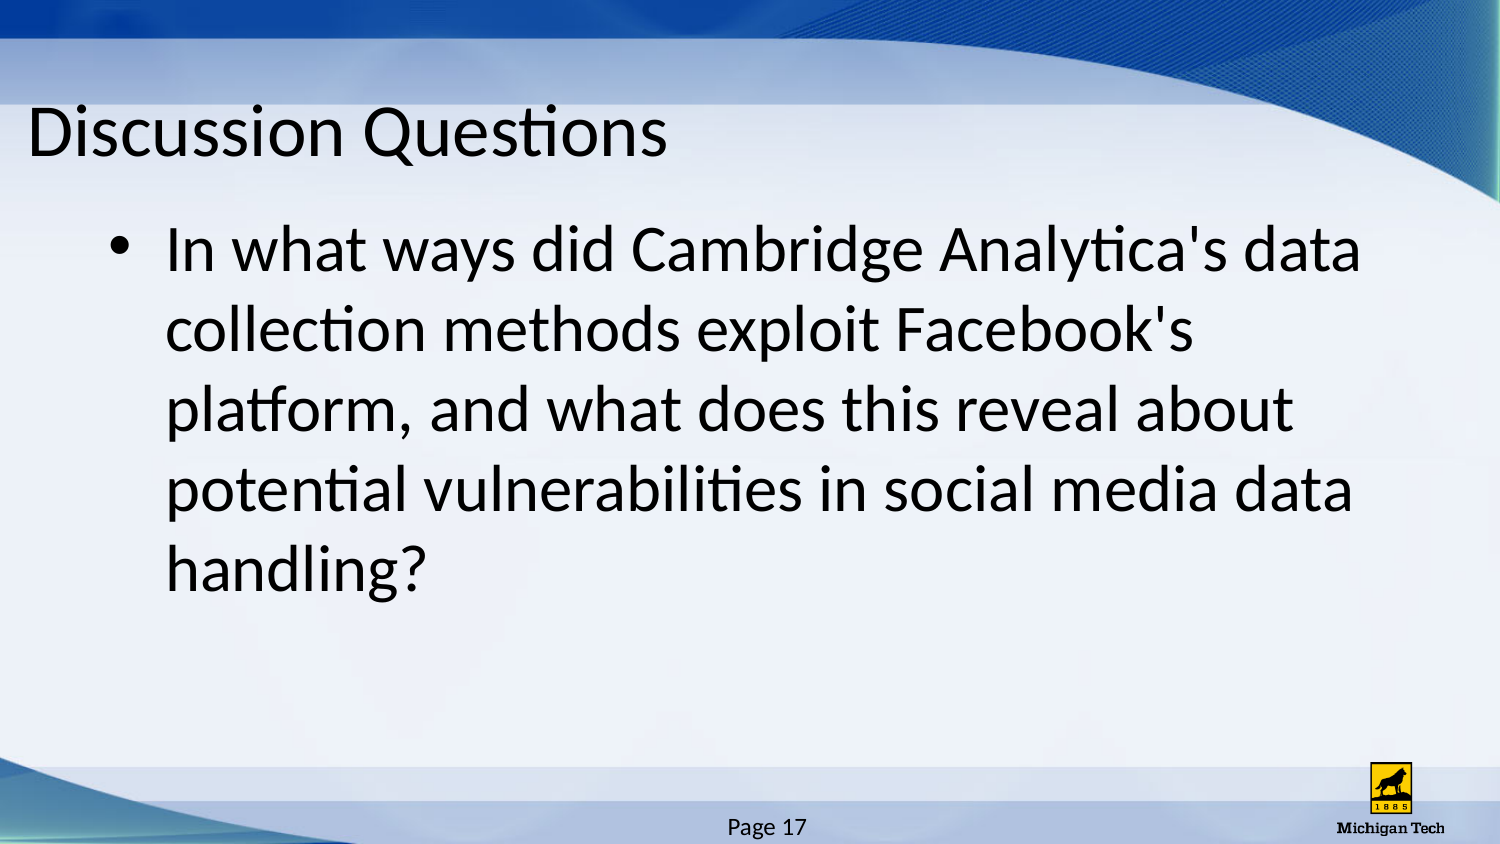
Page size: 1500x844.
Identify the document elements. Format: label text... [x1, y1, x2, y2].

picture [0, 0, 1500, 844]
title Discussion Questions [12, 56, 1263, 197]
list In what ways did Cambridge Analytica's data collection methods exploit Facebook's platform, and what does this reveal about potential vulnerabilities in social media data handling? [75, 196, 1425, 797]
